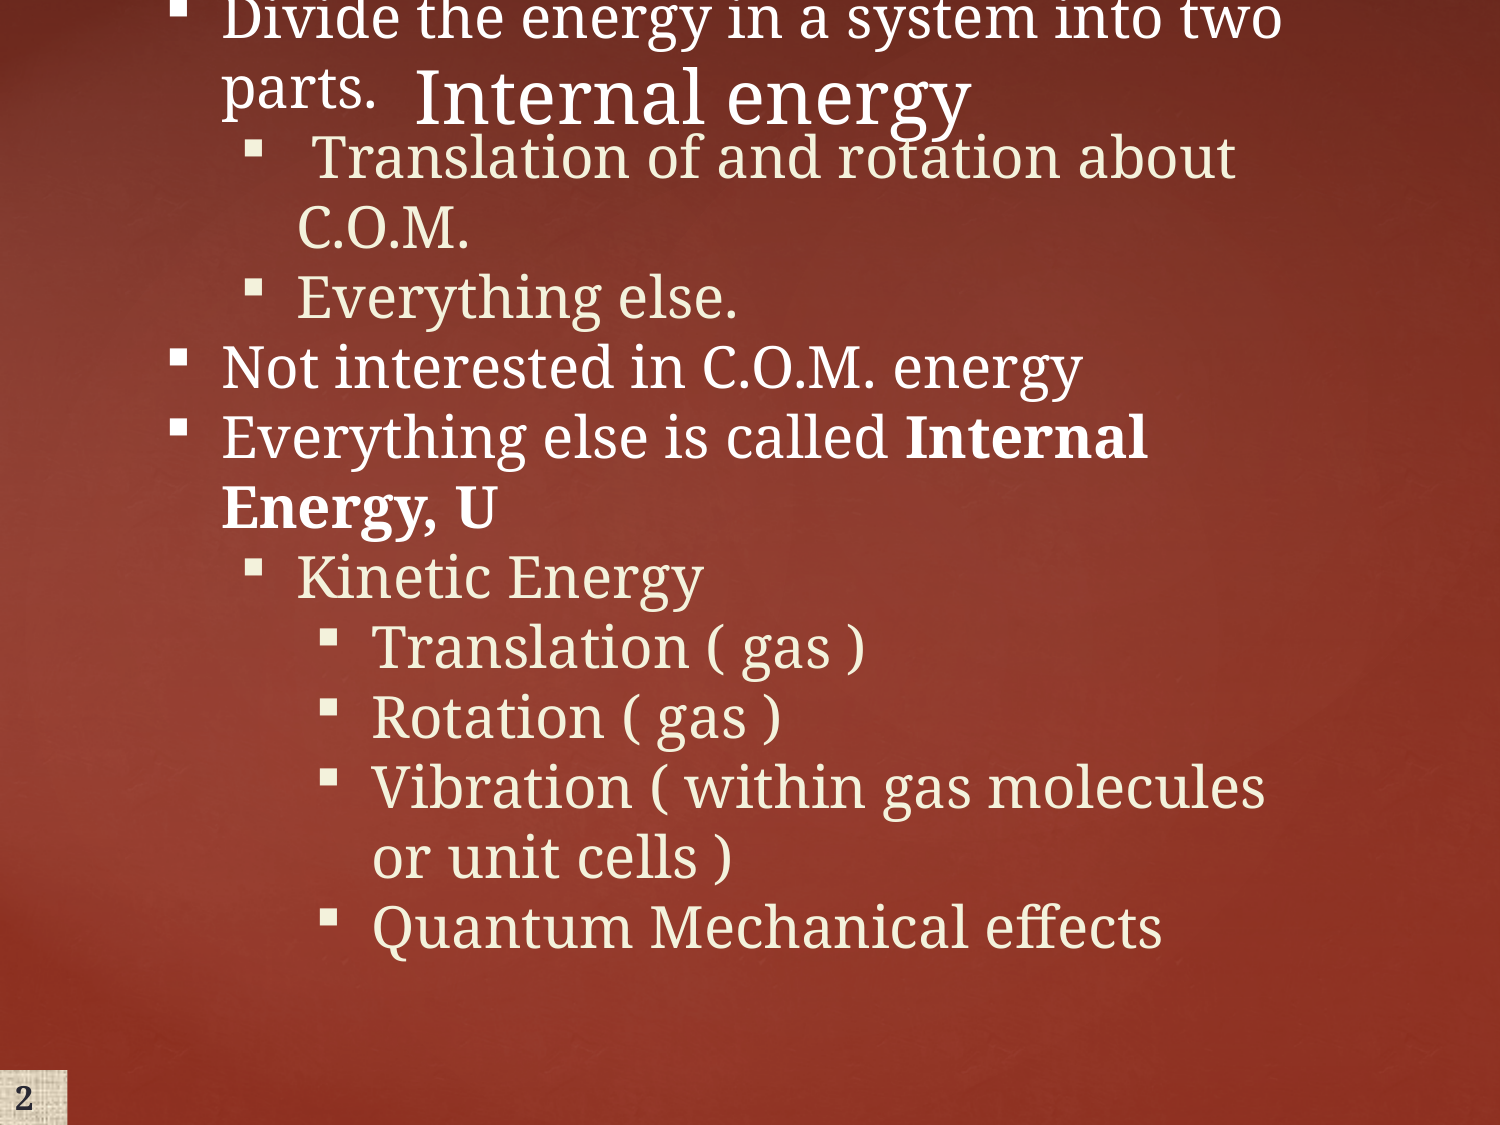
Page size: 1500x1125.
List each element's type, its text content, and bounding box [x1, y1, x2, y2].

text_box Divide the energy in a system into two parts. Translation of and rotation about C.O.M. Everything else. Not interested in C.O.M. energy Everything else is called Internal Energy, U Kinetic Energy Translation ( gas ) Rotation ( gas ) Vibration ( within gas molecules or unit cells ) Quantum Mechanical effects [149, 195, 1350, 968]
text_box Internal energy [150, 49, 1238, 147]
text_box 2 [0, 1070, 68, 1125]
